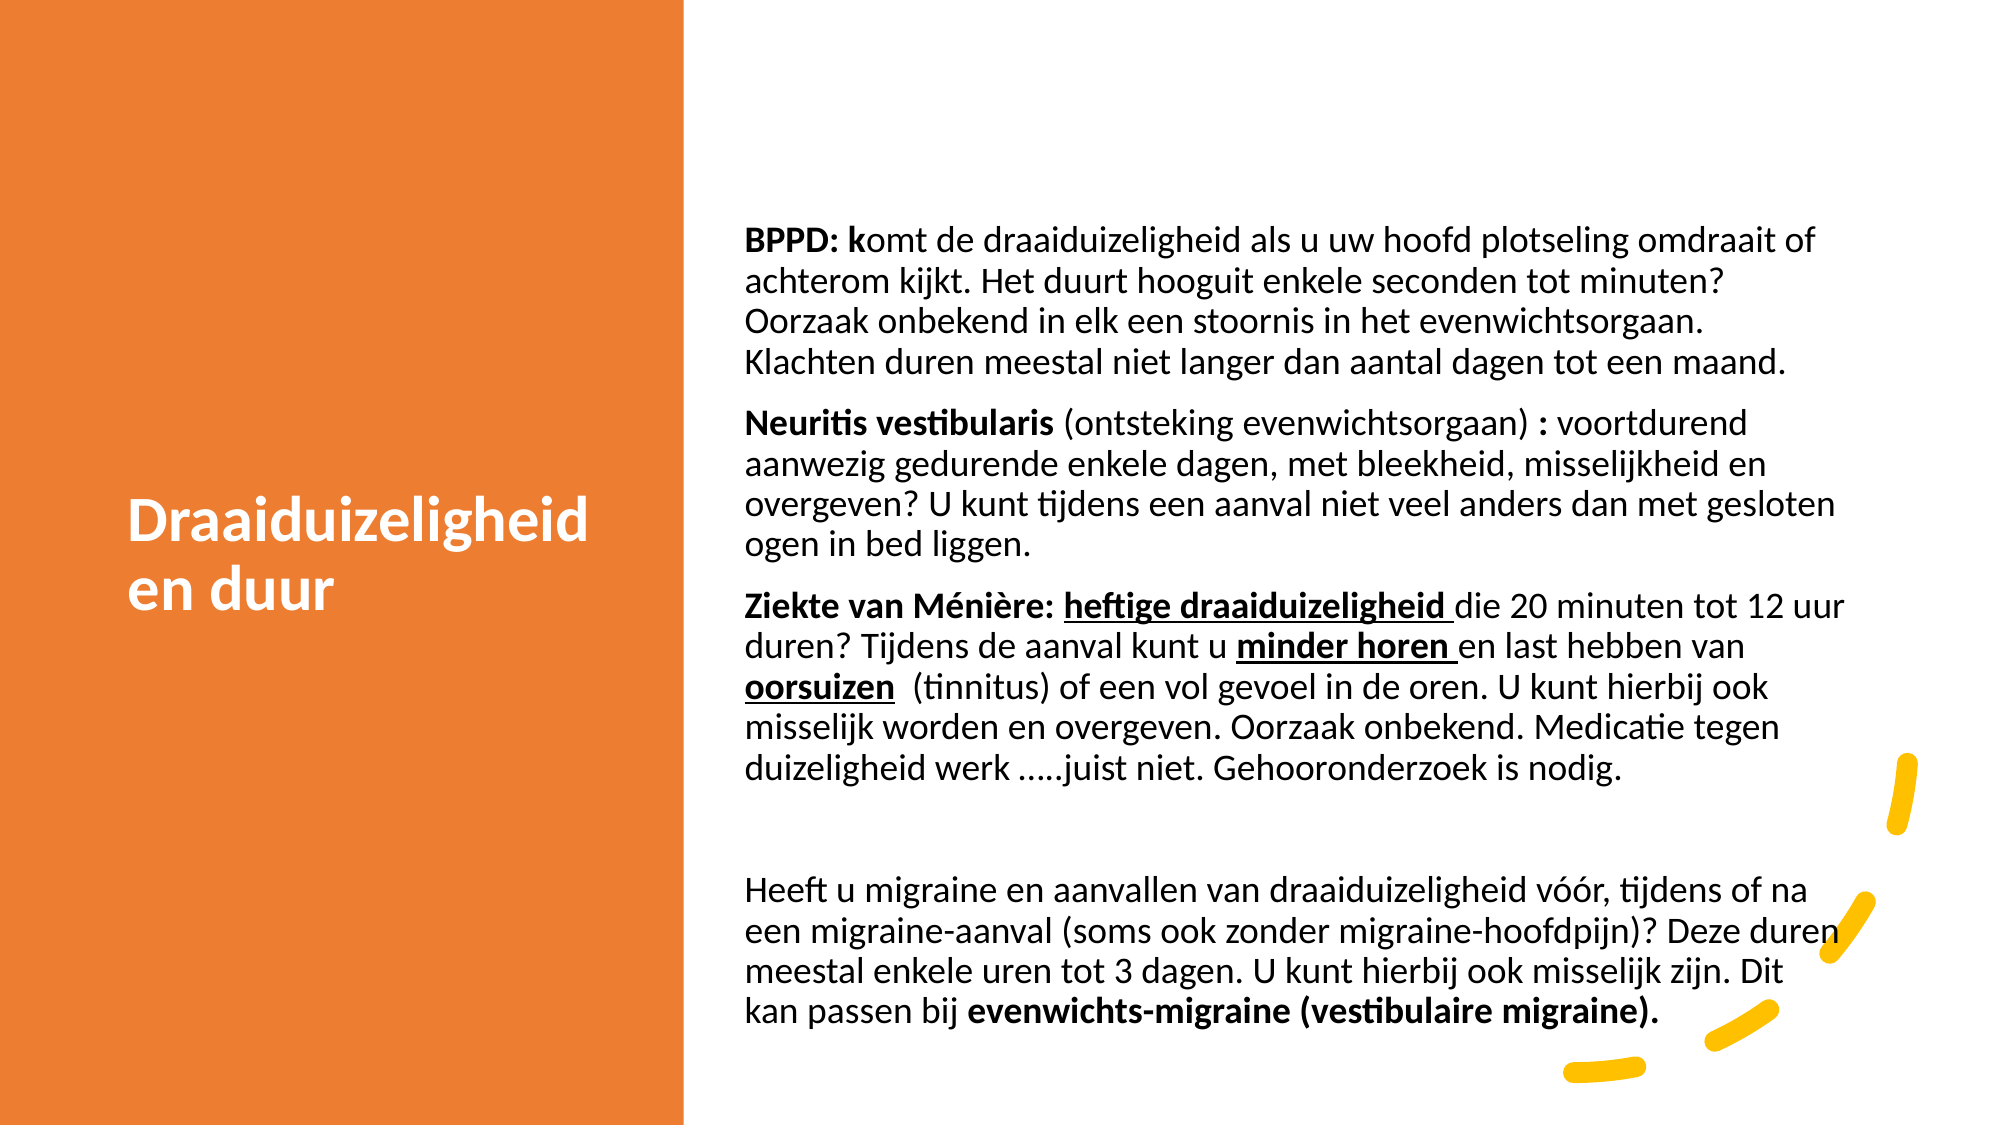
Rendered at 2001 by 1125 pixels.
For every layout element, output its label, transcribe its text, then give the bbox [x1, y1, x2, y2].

text_box [1863, 737, 1909, 907]
text_box [0, 0, 685, 1125]
list BPPD: komt de draaiduizeligheid als u uw hoofd plotseling omdraait of achterom kijkt. Het duurt hooguit enkele seconden tot minuten? Oorzaak onbekend in elk een stoornis in het evenwichtsorgaan. Klachten duren meestal niet langer dan aantal dagen tot een maand. Neuritis vestibularis (ontsteking evenwichtsorgaan) : voortdurend aanwezig gedurende enkele dagen, met bleekheid, misselijkheid en overgeven? U kunt tijdens een aanval niet veel anders dan met gesloten ogen in bed liggen. Ziekte van Ménière: heftige draaiduizeligheid die 20 minuten tot 12 uur duren? Tijdens de aanval kunt u minder horen en last hebben van oorsuizen (tinnitus) of een vol gevoel in de oren. U kunt hierbij ook misselijk worden en overgeven. Oorzaak onbekend. Medicatie tegen duizeligheid werk …..juist niet. Gehooronderzoek is nodig. Heeft u migraine en aanvallen van draaiduizeligheid vóór, tijdens of na een migraine-aanval (soms ook zonder migraine-hoofdpijn)? Deze duren meestal enkele uren tot 3 dagen. U kunt hierbij ook misselijk zijn. Dit kan passen bij evenwichts-migraine (vestibulaire migraine). [729, 213, 1863, 1125]
text_box [685, 0, 2000, 1125]
title Draaiduizeligheid en duur [112, 97, 638, 1014]
